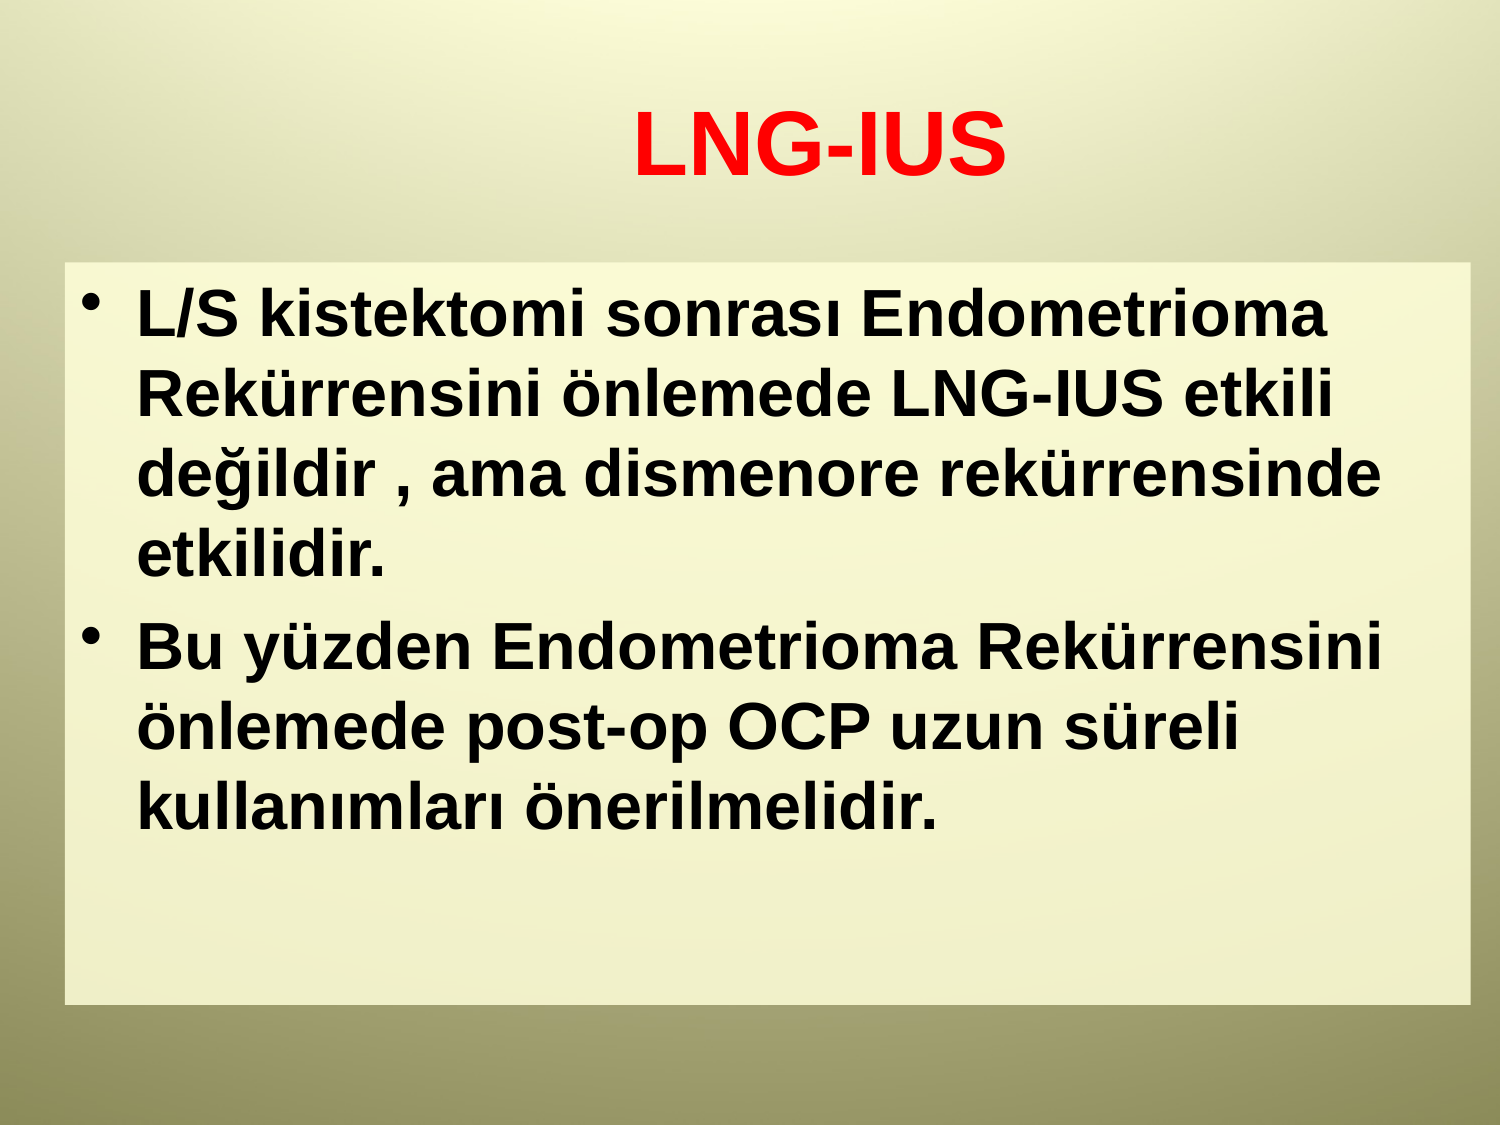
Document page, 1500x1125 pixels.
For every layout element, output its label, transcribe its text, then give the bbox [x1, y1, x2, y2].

title LNG-IUS [170, 44, 1471, 233]
picture [0, 0, 1500, 1125]
list L/S kistektomi sonrası Endometrioma Rekürrensini önlemede LNG-IUS etkili değildir , ama dismenore rekürrensinde etkilidir. Bu yüzden Endometrioma Rekürrensini önlemede post-op OCP uzun süreli kullanımları önerilmelidir. [64, 262, 1471, 1005]
